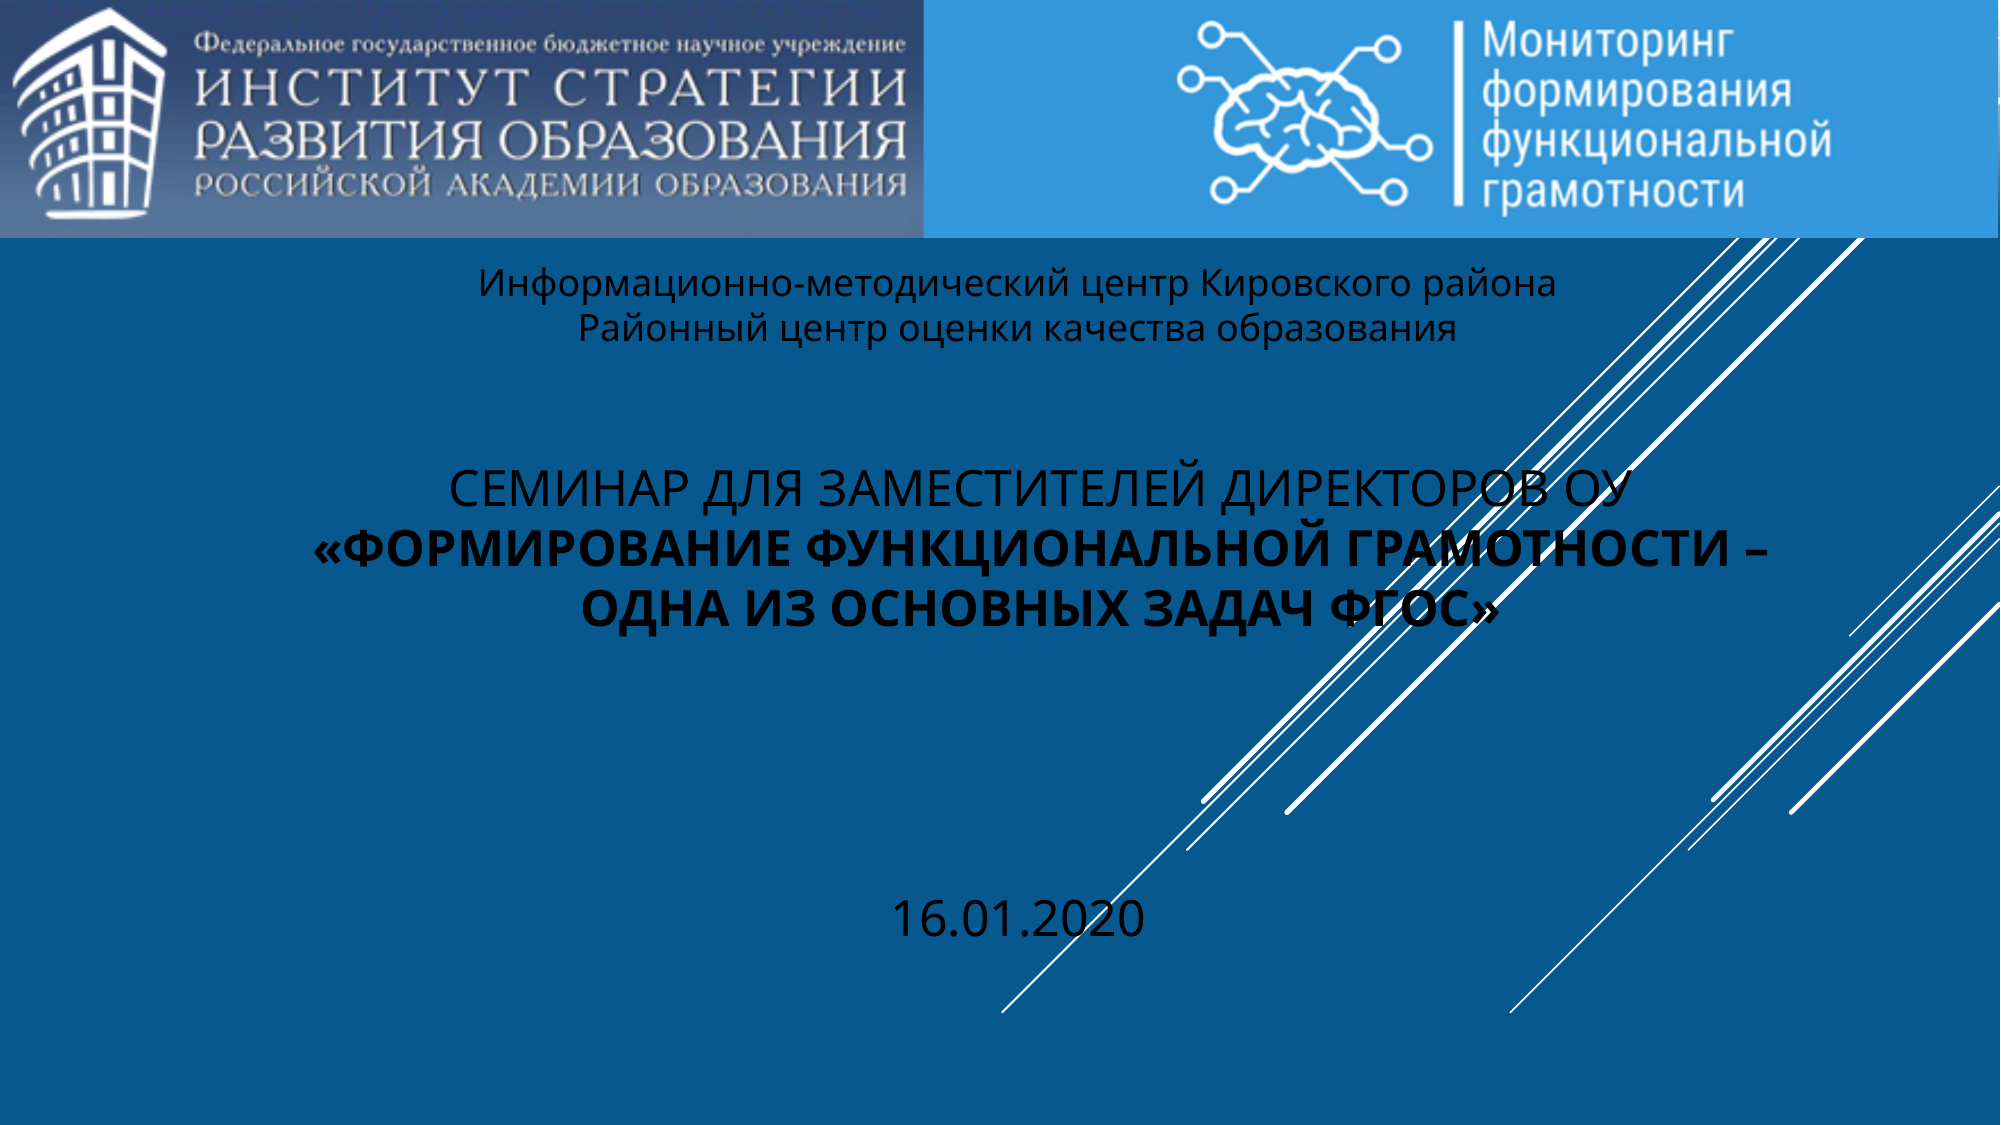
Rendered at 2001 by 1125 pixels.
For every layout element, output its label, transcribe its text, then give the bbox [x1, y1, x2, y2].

title Семинар для заместителей директоров ОУ «Формирование функциональной грамотности – одна из основных задач ФГОС» [266, 405, 1816, 644]
picture [0, 0, 1999, 238]
text_box 16.01.2020 [687, 879, 1349, 955]
text_box Информационно-методический центр Кировского района Районный центр оценки качества образования [462, 251, 1574, 357]
